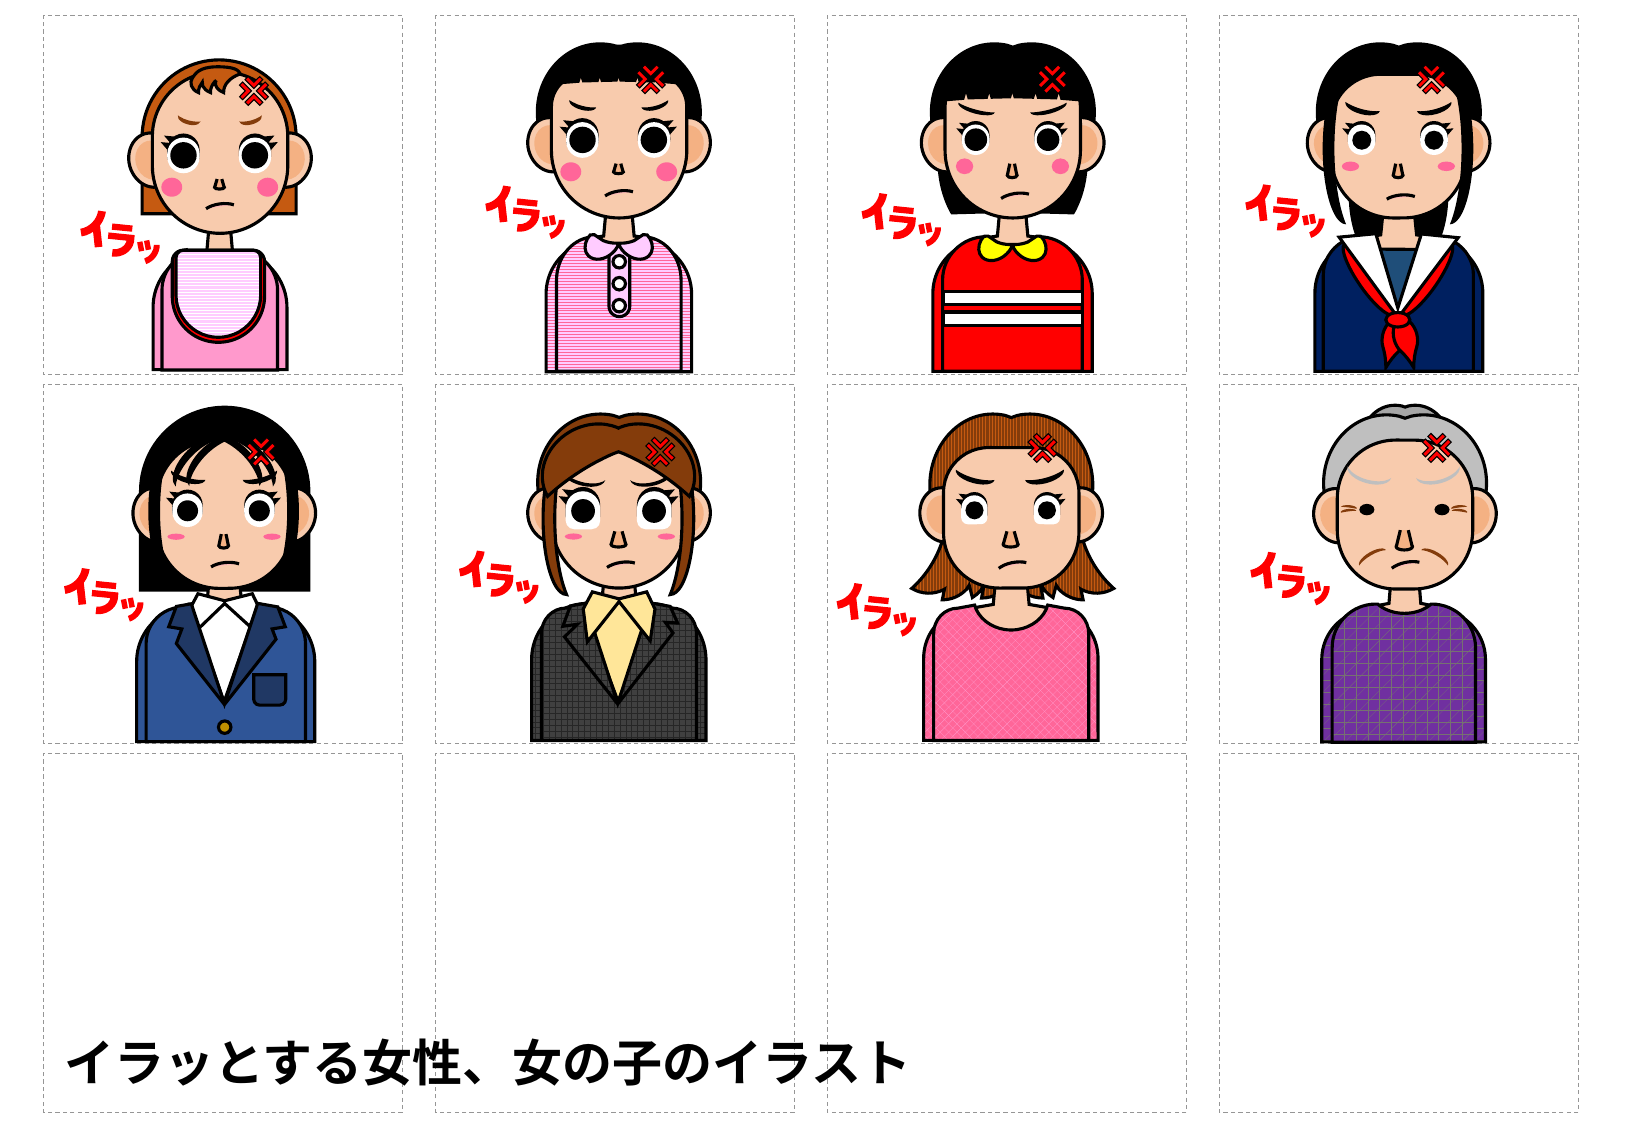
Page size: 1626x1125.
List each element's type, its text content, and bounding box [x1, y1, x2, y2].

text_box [836, 414, 1114, 741]
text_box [80, 59, 312, 370]
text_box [1250, 405, 1497, 743]
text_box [459, 414, 711, 741]
text_box イラッとする女性、女の子のイラスト [49, 1024, 927, 1100]
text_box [1245, 43, 1490, 372]
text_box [485, 43, 711, 372]
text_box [64, 405, 316, 742]
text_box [861, 43, 1104, 372]
